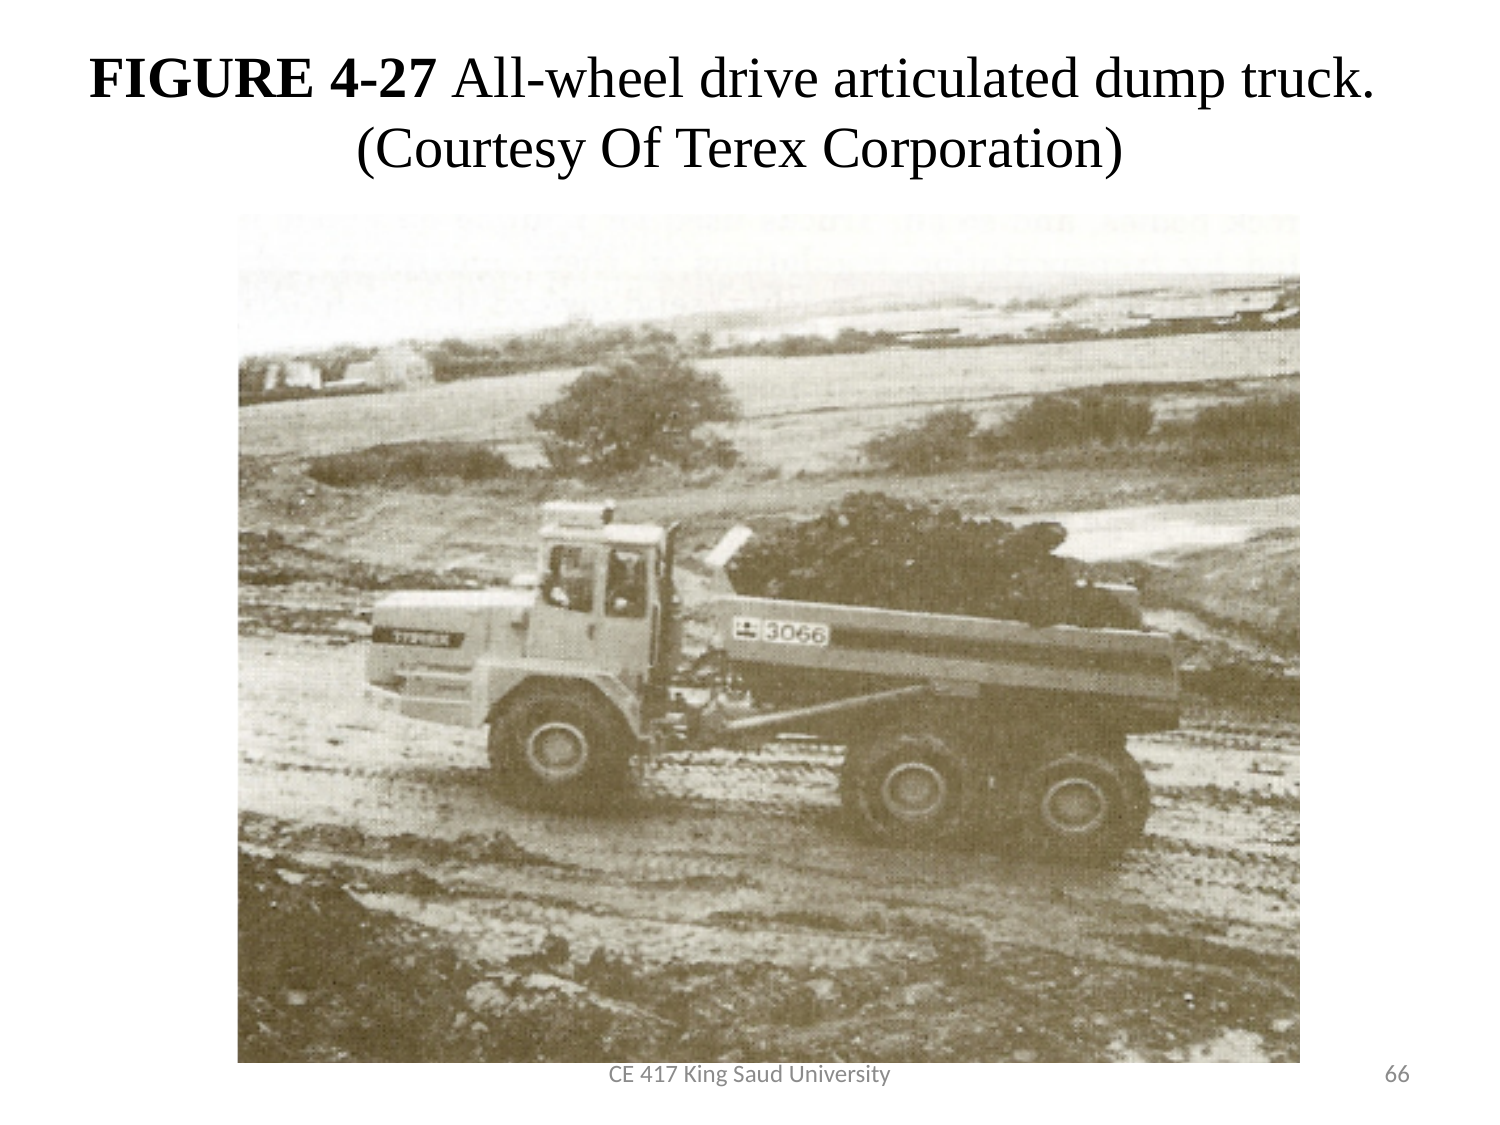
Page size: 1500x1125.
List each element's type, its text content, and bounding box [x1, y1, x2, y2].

text_box FIGURE 4-27 All-wheel drive articulated dump truck. (Courtesy Of Terex Corporation) [74, 31, 1406, 187]
slide_number 66 [1074, 1042, 1425, 1103]
picture [237, 213, 1301, 1063]
footer CE 417 King Saud University [512, 1071, 988, 1103]
